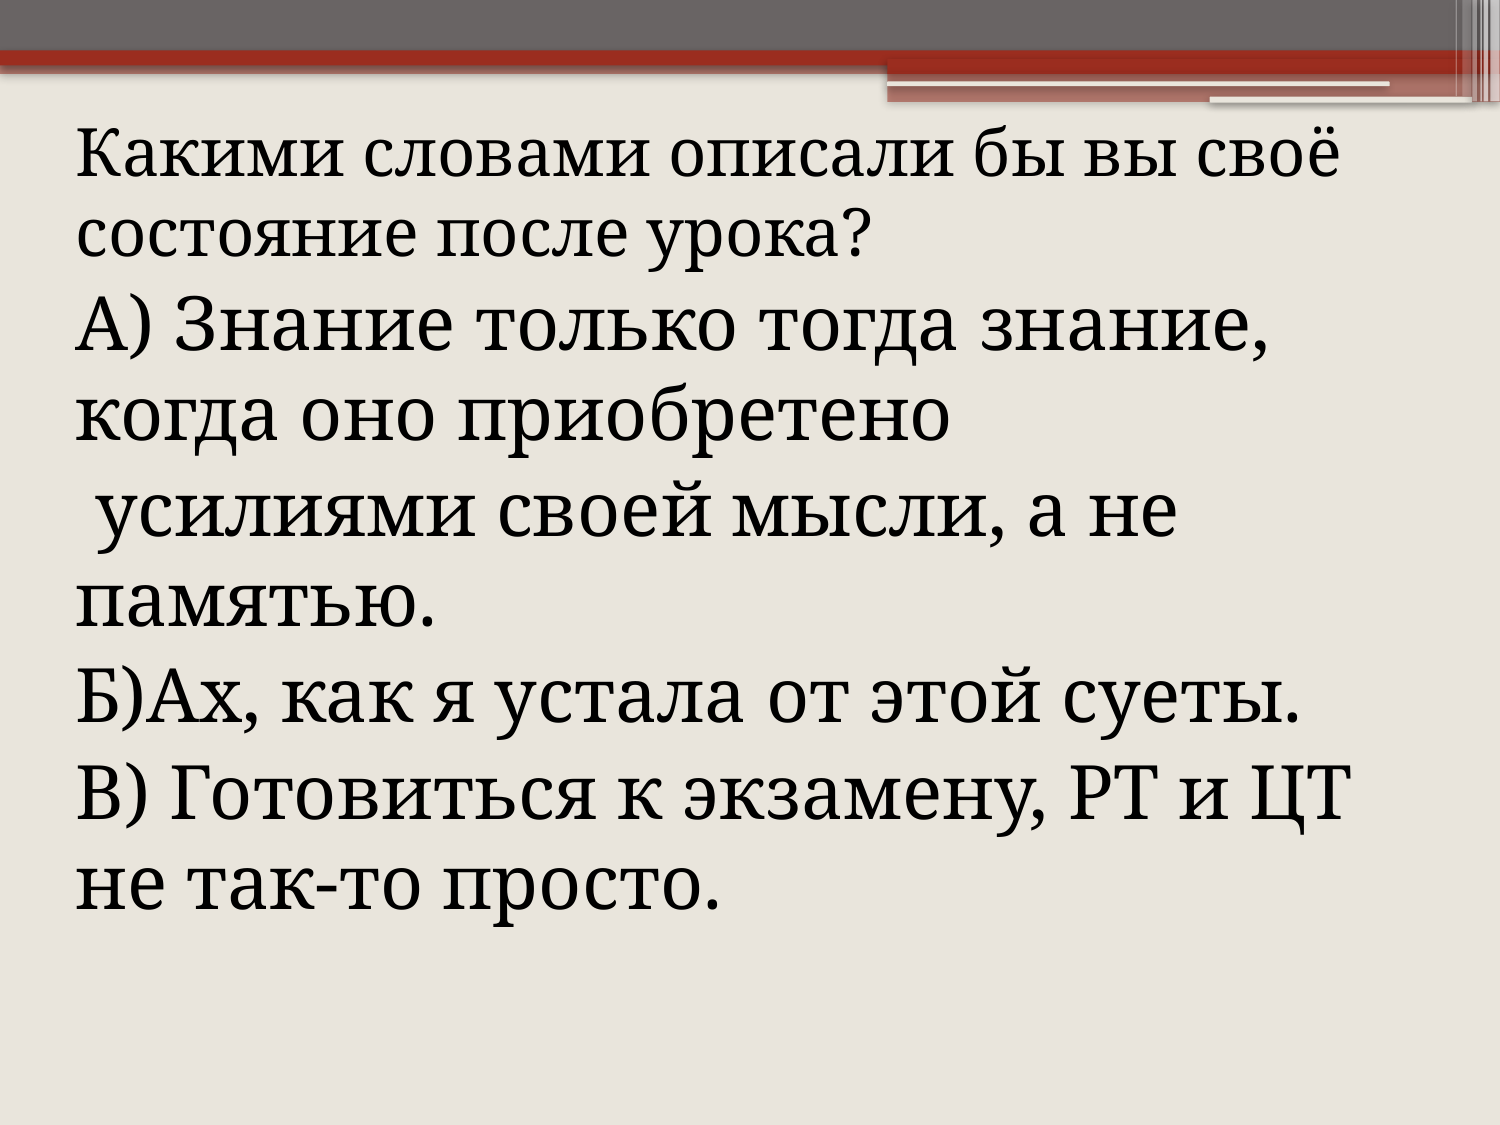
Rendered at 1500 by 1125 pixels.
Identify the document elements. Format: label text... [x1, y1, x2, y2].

list Какими словами описали бы вы своё состояние после урока? А) Знание только тогда знание, когда оно приобретено усилиями своей мысли, а не памятью. Б)Ах, как я устала от этой суеты. В) Готовиться к экзамену, РТ и ЦТ не так-то просто. [52, 101, 1394, 1059]
